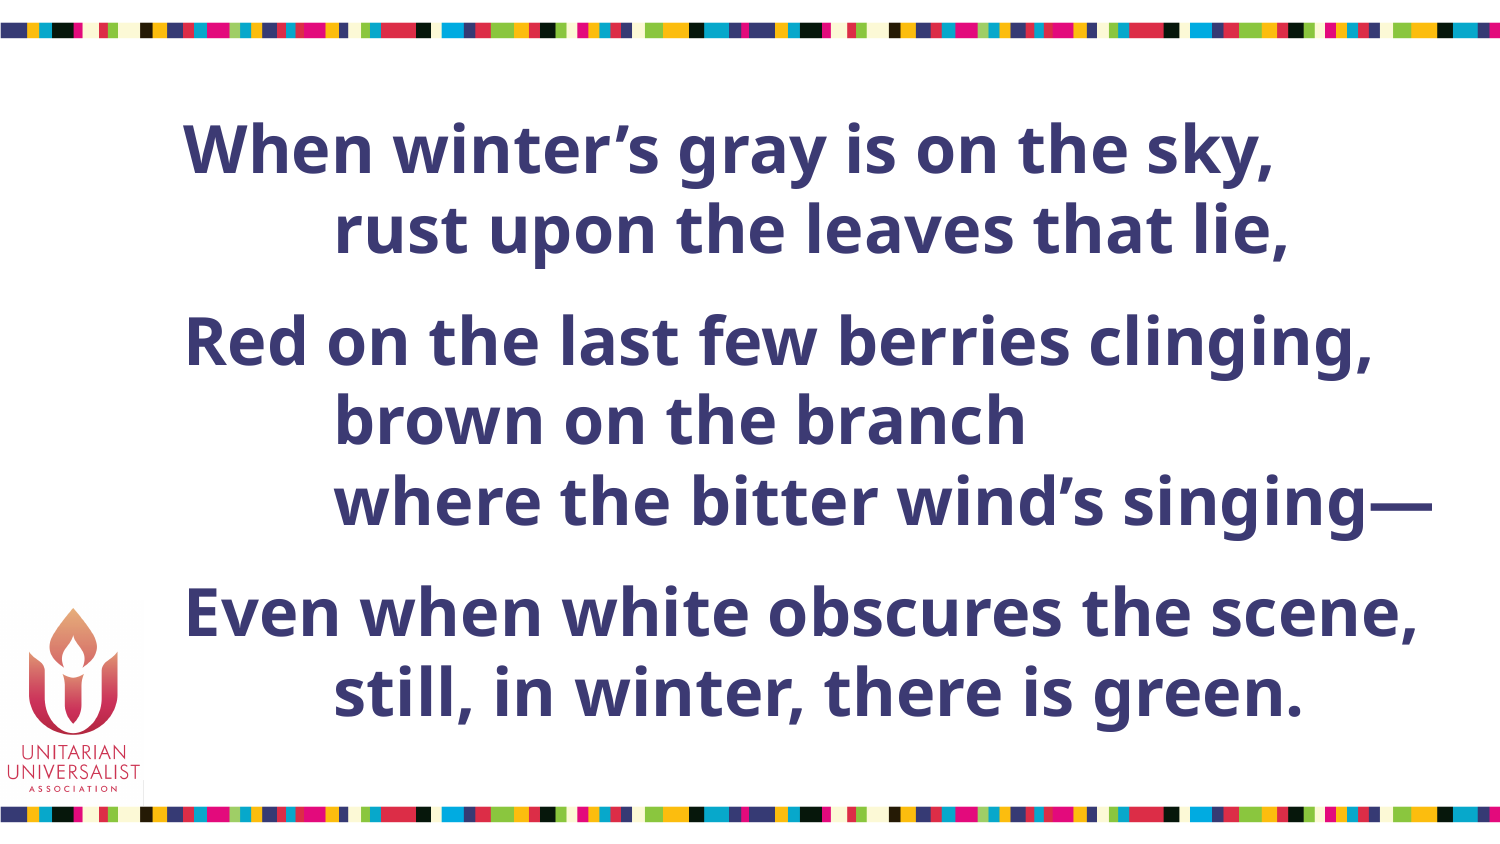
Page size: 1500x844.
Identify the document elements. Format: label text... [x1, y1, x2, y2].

picture [0, 600, 1500, 824]
text_box When winter’s gray is on the sky, rust upon the leaves that lie, Red on the last few berries clinging, brown on the branch where the bitter wind’s singing— Even when white obscures the scene, still, in winter, there is green. [168, 92, 1500, 745]
picture [0, 22, 1500, 40]
